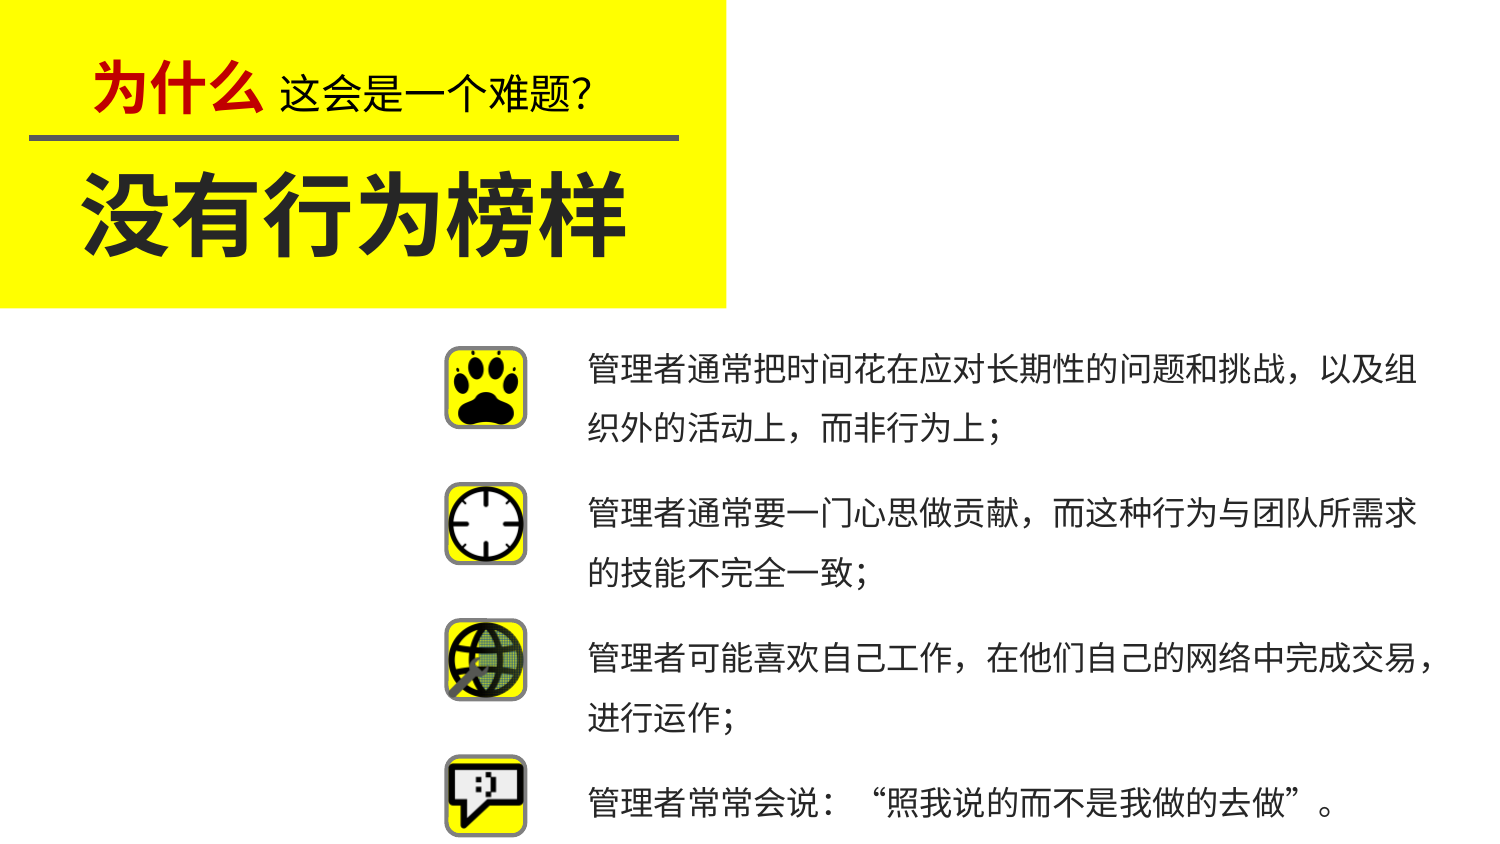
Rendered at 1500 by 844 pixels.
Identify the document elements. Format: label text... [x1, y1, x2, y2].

picture [446, 484, 526, 564]
picture [446, 347, 526, 428]
picture [446, 756, 526, 836]
text_box [0, 0, 728, 310]
text_box 管理者通常把时间花在应对长期性的问题和挑战，以及组织外的活动上，而非行为上； 管理者通常要一门心思做贡献，而这种行为与团队所需求的技能不完全一致； 管理者可能喜欢自己工作，在他们自己的网络中完成交易，进行运作； 管理者常常会说：“照我说的而不是我做的去做”。 [572, 320, 1436, 830]
picture [446, 620, 526, 700]
text_box 为什么 这会是一个难题？ [76, 43, 632, 129]
text_box 没有行为榜样 [64, 150, 645, 275]
